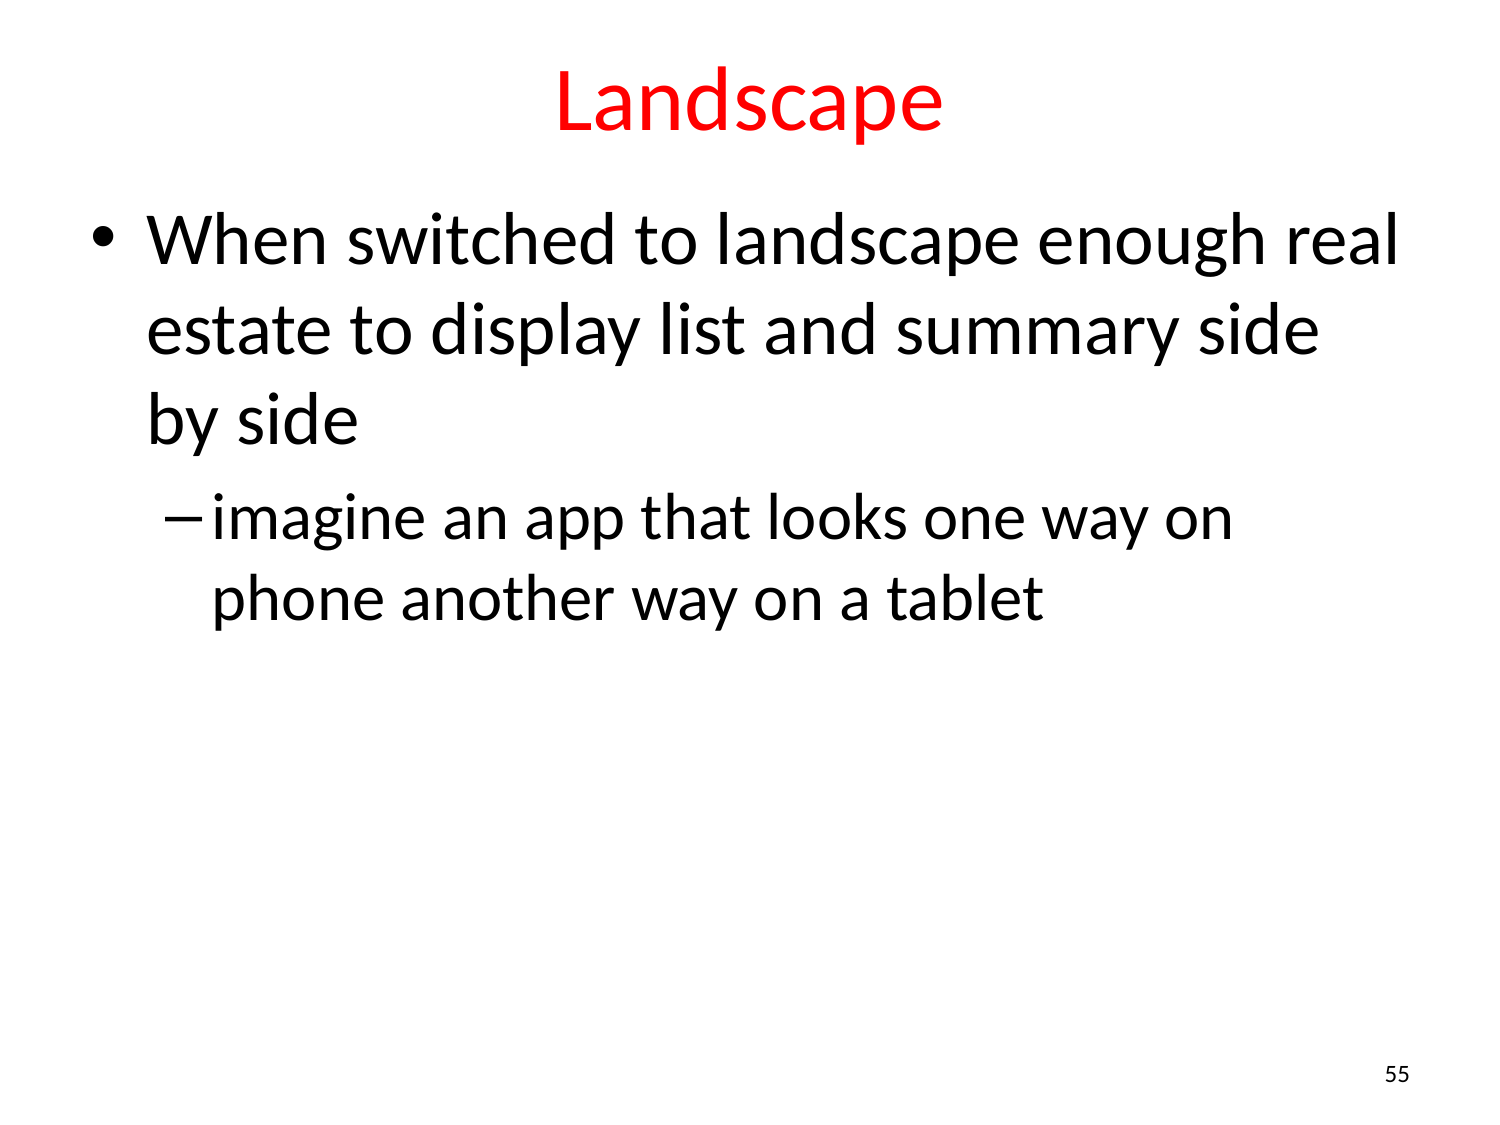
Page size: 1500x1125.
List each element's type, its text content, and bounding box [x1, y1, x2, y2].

list When switched to landscape enough real estate to display list and summary side by side imagine an app that looks one way on phone another way on a tablet [75, 182, 1425, 1038]
slide_number 55 [1074, 1042, 1425, 1103]
title Landscape [75, 0, 1425, 182]
